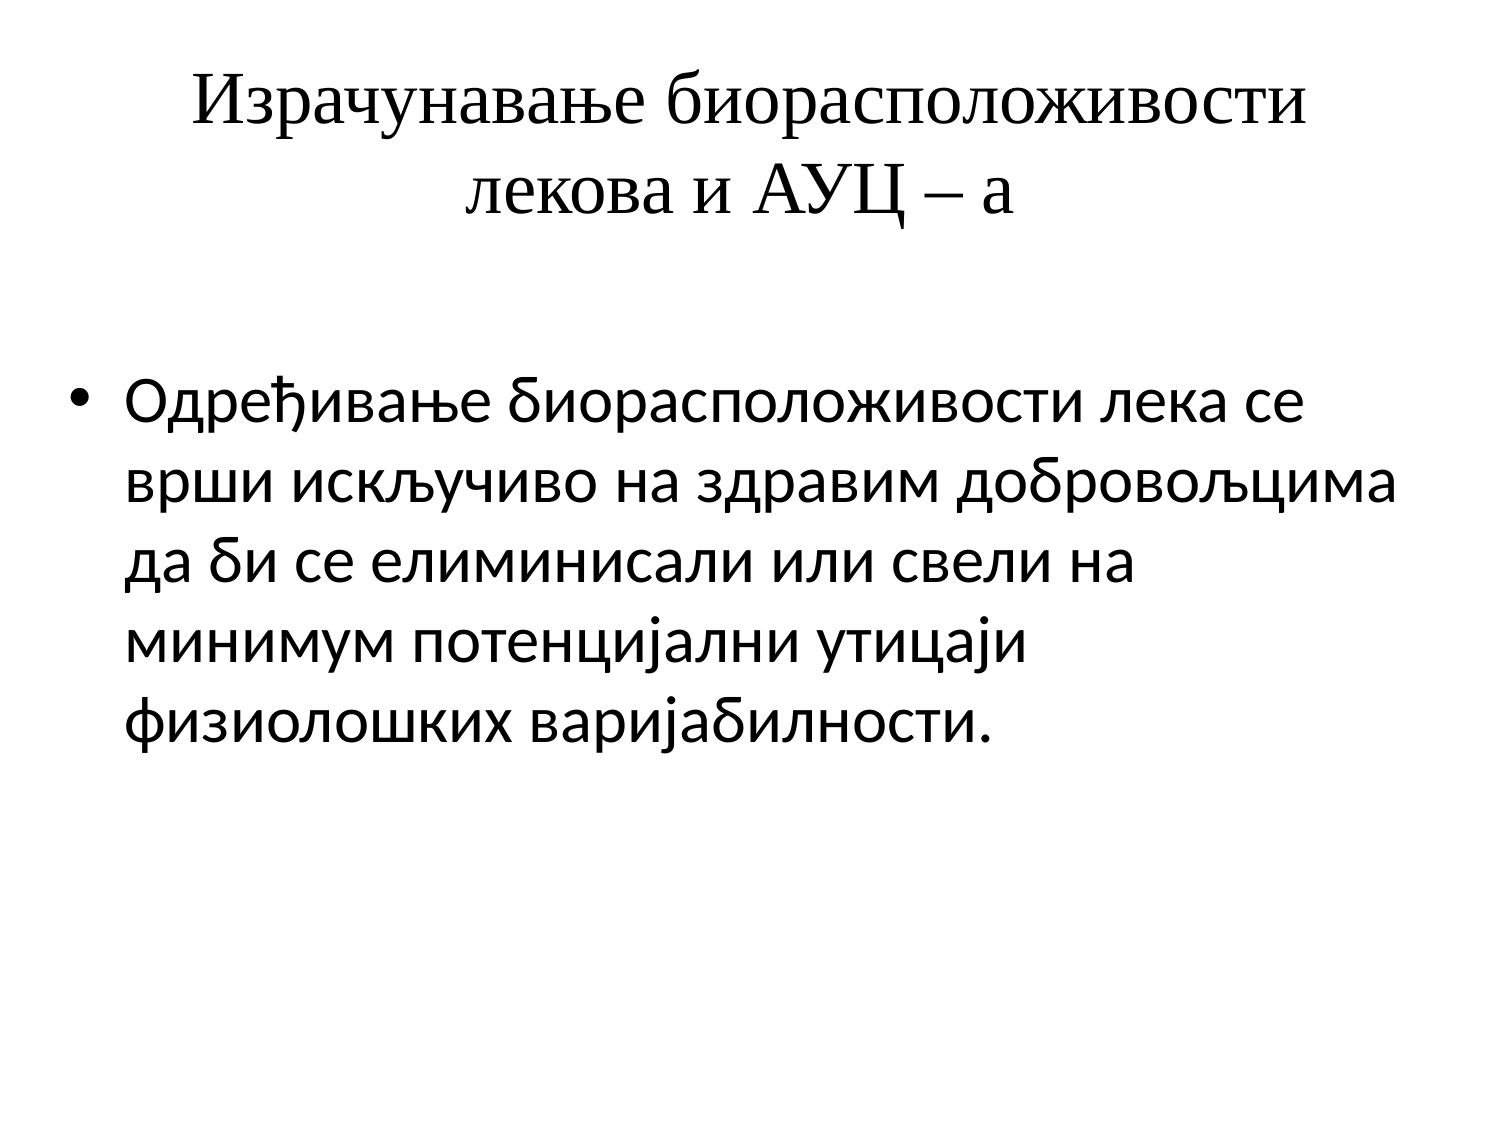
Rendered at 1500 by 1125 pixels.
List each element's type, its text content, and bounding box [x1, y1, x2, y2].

title Израчунавање биорасположивости лекова и АУЦ – а [75, 45, 1425, 233]
list Одређивање биорасположивости лека се врши искључиво на здравим добровољцима да би се елиминисали или свели на минимум потенцијални утицаји физиолошких варијабилности. [53, 255, 1436, 1047]
